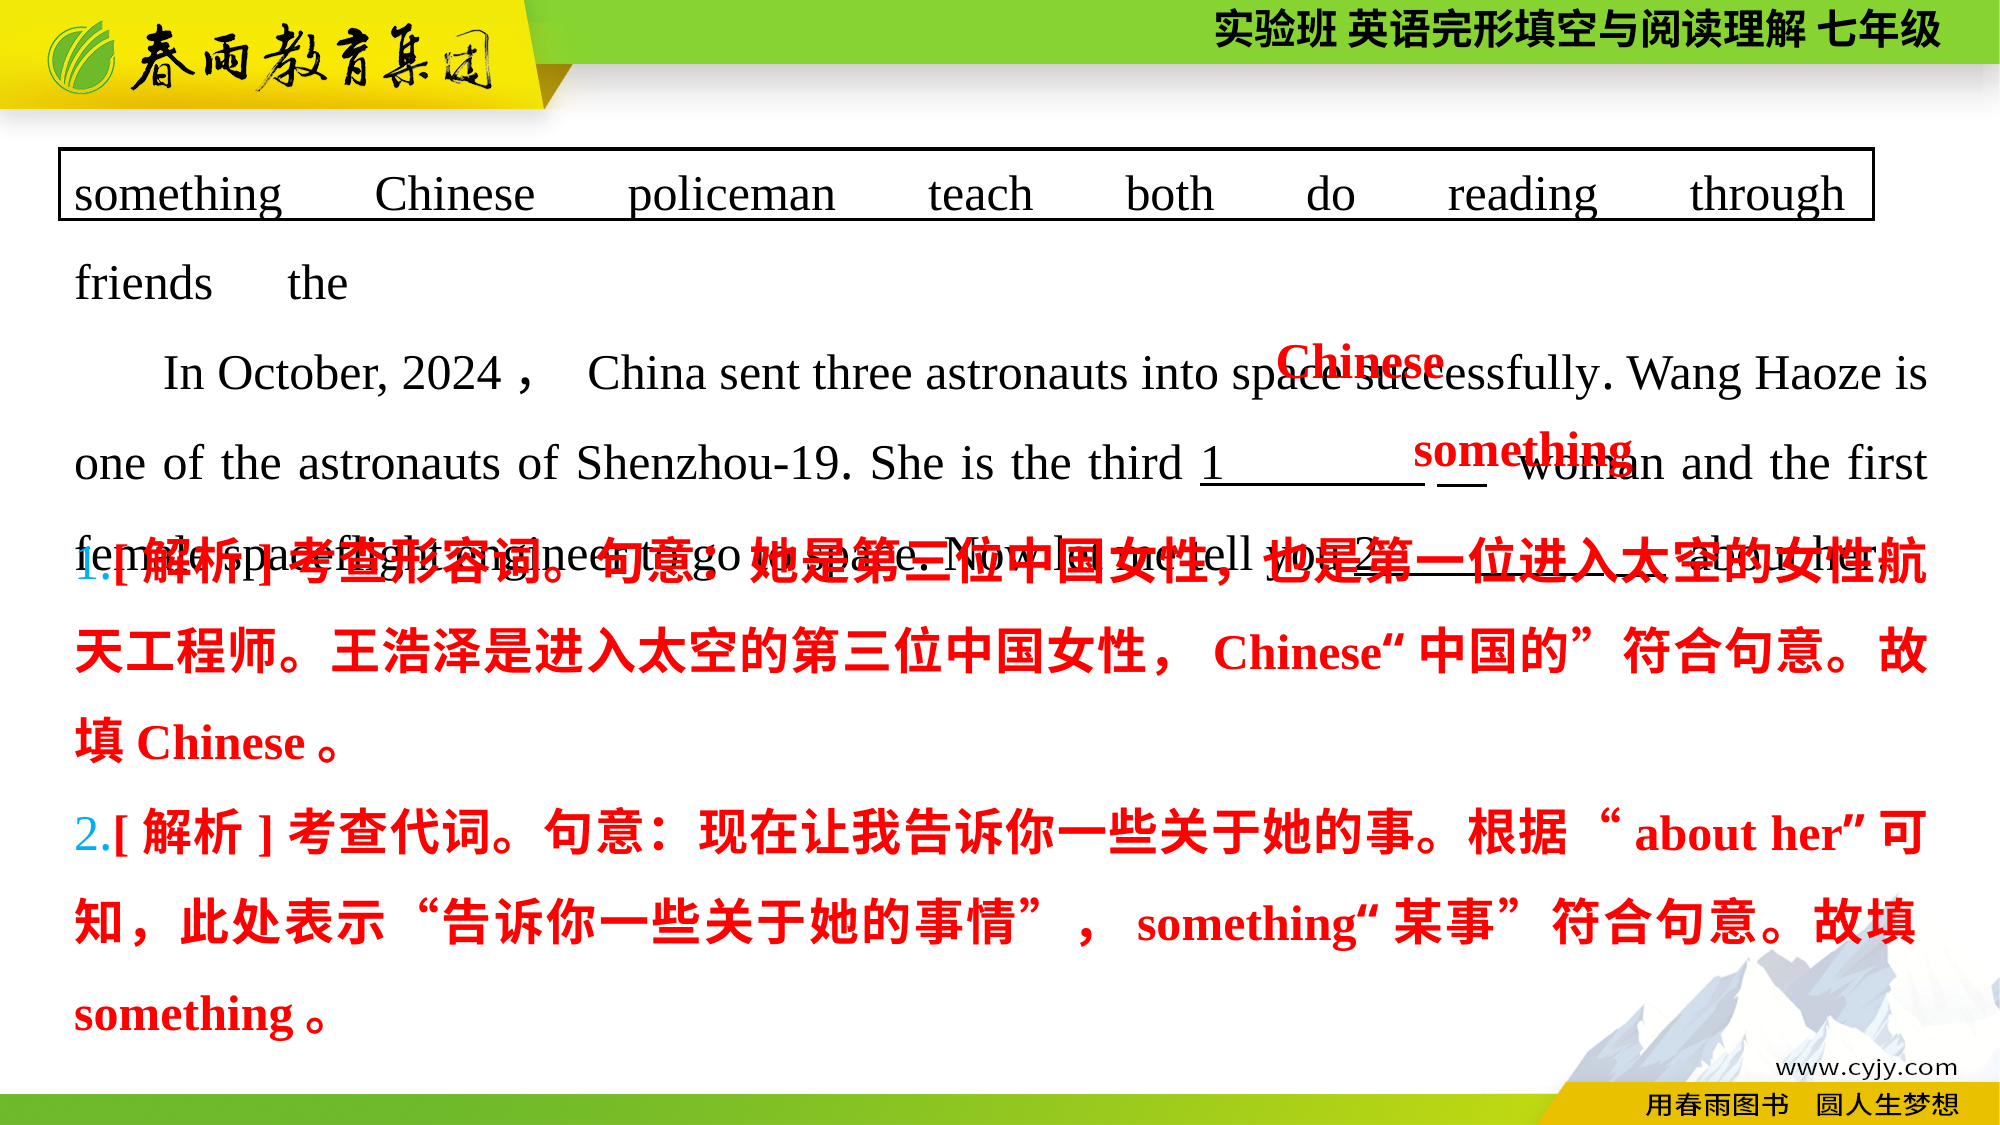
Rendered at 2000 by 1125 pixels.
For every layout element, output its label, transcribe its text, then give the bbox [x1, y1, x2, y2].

picture [0, 0, 2000, 1125]
text_box Chinese [1260, 321, 1461, 397]
text_box something [1398, 408, 1649, 484]
text_box 1.[解析]考查形容词。句意：她是第三位中国女性，也是第一位进入太空的女性航天工程师。王浩泽是进入太空的第三位中国女性，Chinese“中国的”符合句意。故填Chinese。 [59, 491, 1944, 763]
text_box 2.[解析]考查代词。句意：现在让我告诉你一些关于她的事。根据“about her”可知，此处表示“告诉你一些关于她的事情”，something“某事”符合句意。故填something。 [59, 763, 1944, 1049]
list something Chinese policeman teach both do reading through friends the In October, 2024， China sent three astronauts into space successfully. Wang Haoze is one of the astronauts of Shenzhou-19. She is the third 1 woman and the first female spaceflight engineer to go to space. Now let me tell you 2 about her. [59, 122, 1944, 490]
text_box [59, 148, 1874, 220]
